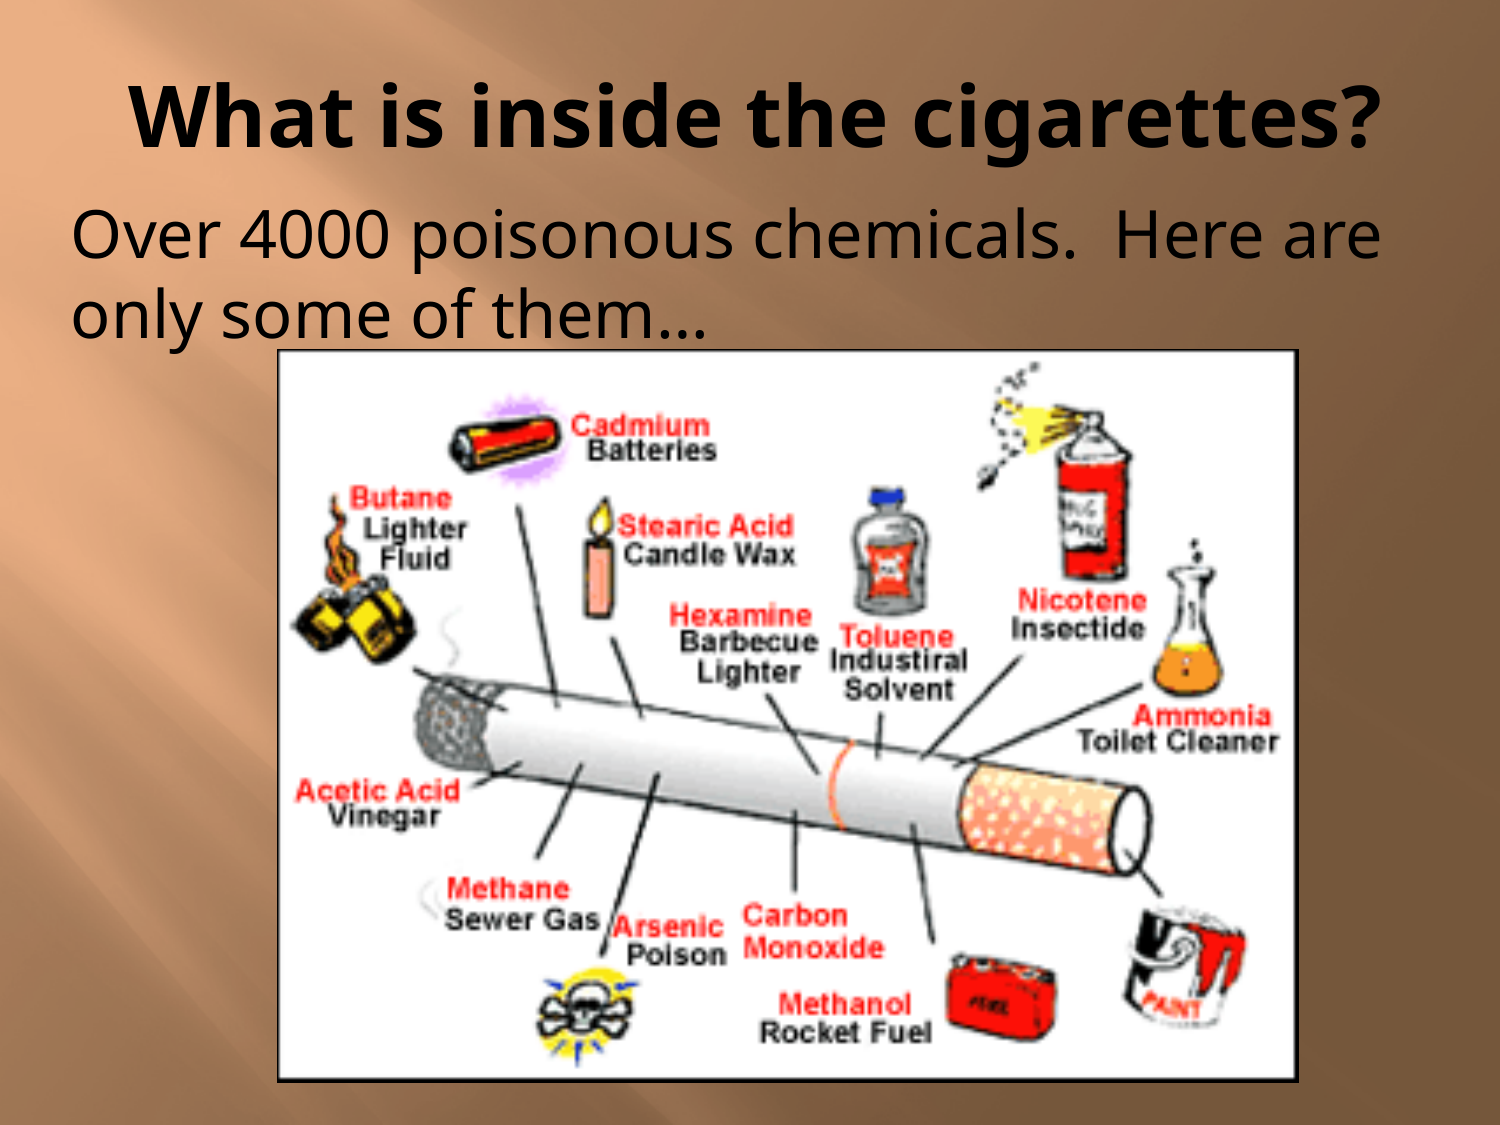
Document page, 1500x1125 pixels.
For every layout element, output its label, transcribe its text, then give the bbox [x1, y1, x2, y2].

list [277, 349, 1299, 1083]
title What is inside the cigarettes? [29, 19, 1483, 207]
text_box Over 4000 poisonous chemicals. Here are only some of them… [56, 184, 1447, 450]
